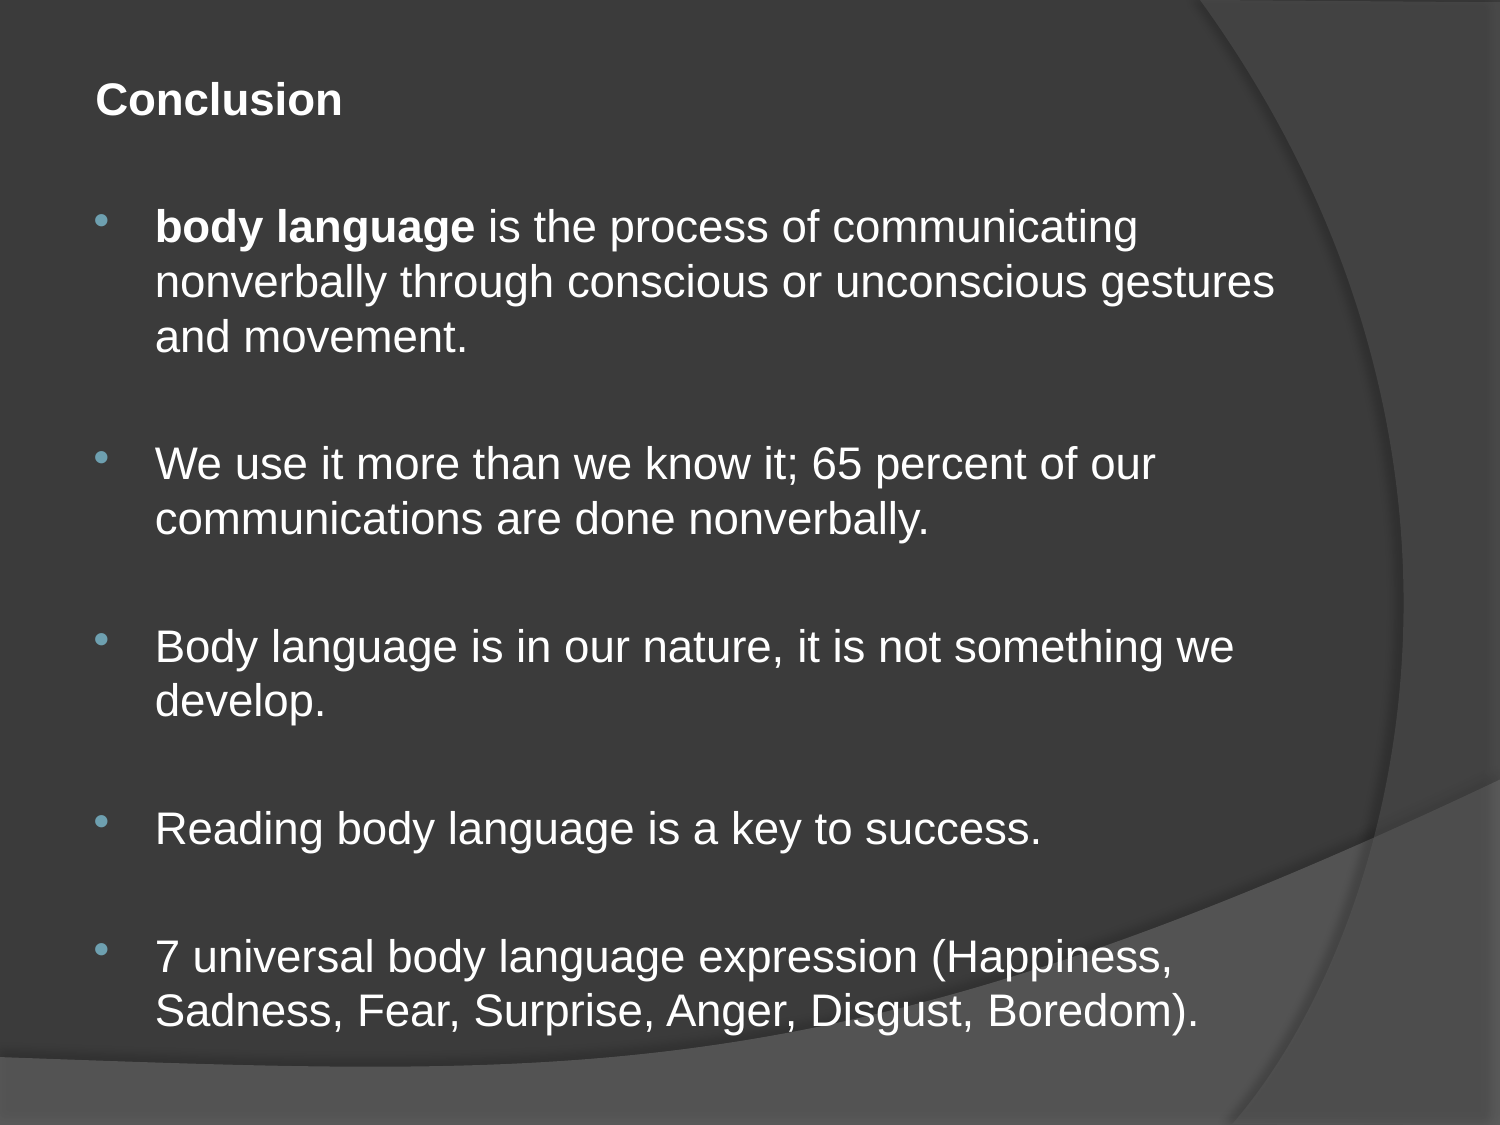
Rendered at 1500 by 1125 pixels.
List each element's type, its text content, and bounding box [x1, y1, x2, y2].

list Conclusion body language is the process of communicating nonverbally through conscious or unconscious gestures and movement. We use it more than we know it; 65 percent of our communications are done nonverbally. Body language is in our nature, it is not something we develop. Reading body language is a key to success. 7 universal body language expression (Happiness, Sadness, Fear, Surprise, Anger, Disgust, Boredom). [75, 62, 1300, 1050]
